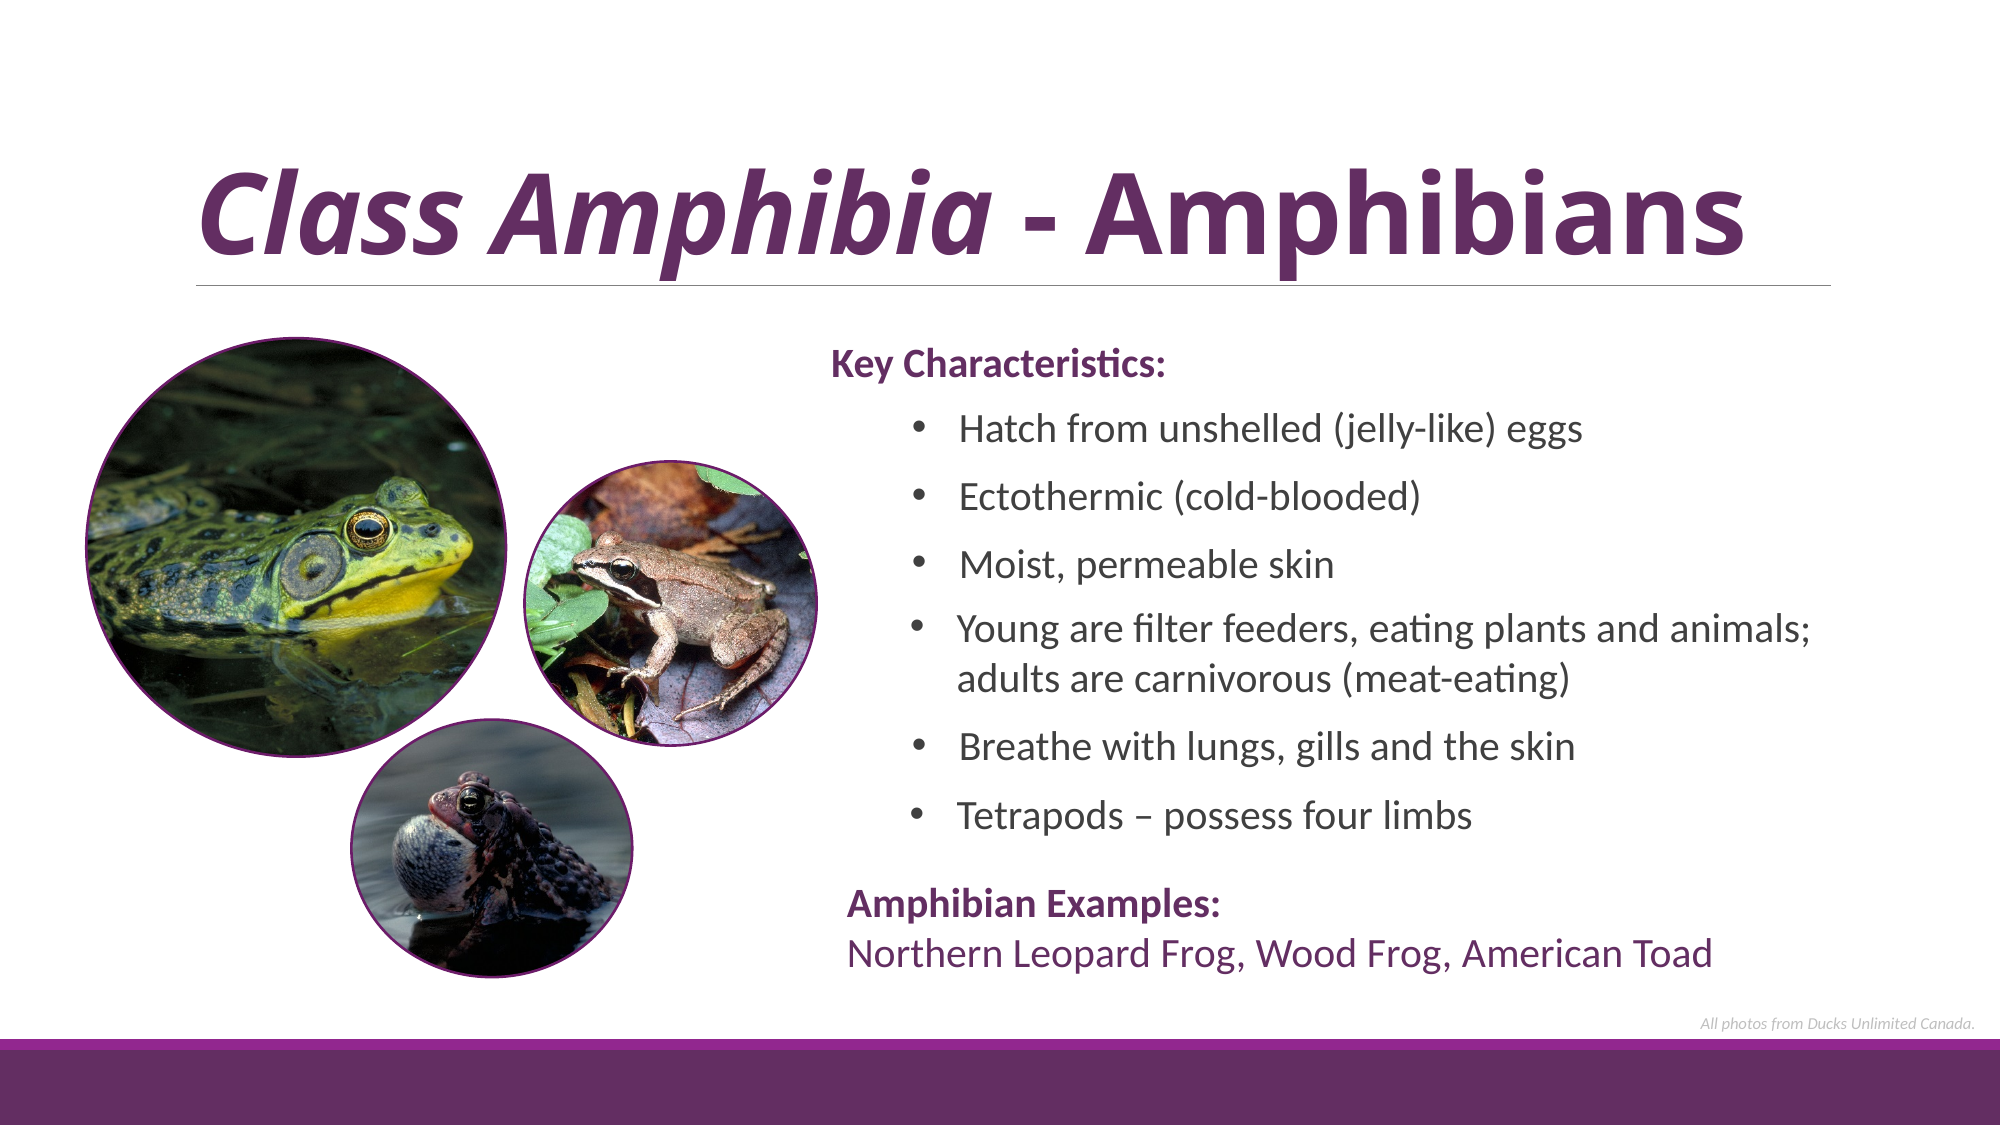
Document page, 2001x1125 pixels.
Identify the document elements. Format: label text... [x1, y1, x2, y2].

text_box Key Characteristics: [816, 327, 1659, 393]
text_box [350, 718, 634, 979]
text_box Young are filter feeders, eating plants and animals; adults are carnivorous (meat-eating) [894, 593, 1844, 709]
text_box All photos from Ducks Unlimited Canada. [1685, 1005, 2000, 1040]
text_box [84, 336, 508, 758]
text_box Tetrapods – possess four limbs [894, 780, 1860, 846]
text_box Amphibian Examples: [832, 868, 1686, 934]
title Class Amphibia - Amphibians [180, 47, 1830, 285]
text_box Northern Leopard Frog, Wood Frog, American Toad [832, 918, 1952, 984]
text_box Hatch from unshelled (jelly-like) eggs [897, 393, 1845, 459]
text_box Moist, permeable skin [897, 529, 1974, 594]
text_box Ectothermic (cold-blooded) [897, 461, 2000, 527]
text_box [523, 460, 818, 747]
text_box Breathe with lungs, gills and the skin [897, 711, 1862, 777]
